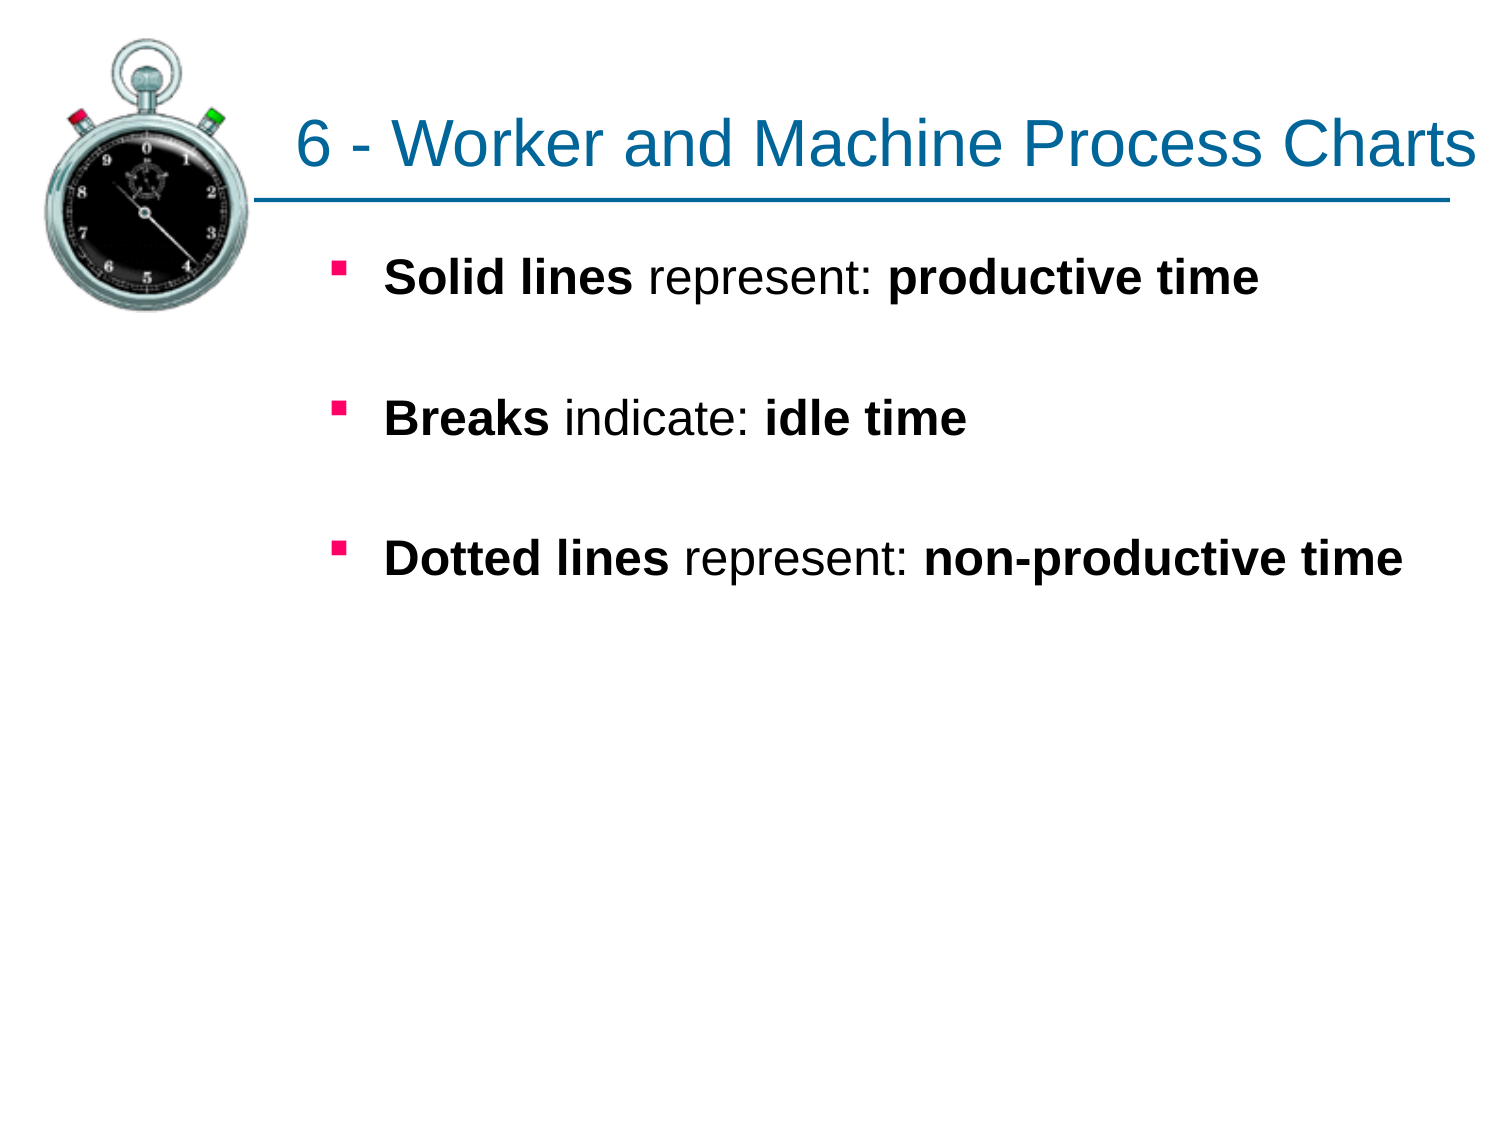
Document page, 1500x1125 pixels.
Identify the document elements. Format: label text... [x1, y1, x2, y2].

title 6 - Worker and Machine Process Charts [275, 37, 1500, 188]
list Solid lines represent: productive time Breaks indicate: idle time Dotted lines represent: non-productive time [312, 237, 1488, 1063]
picture [37, 37, 254, 313]
